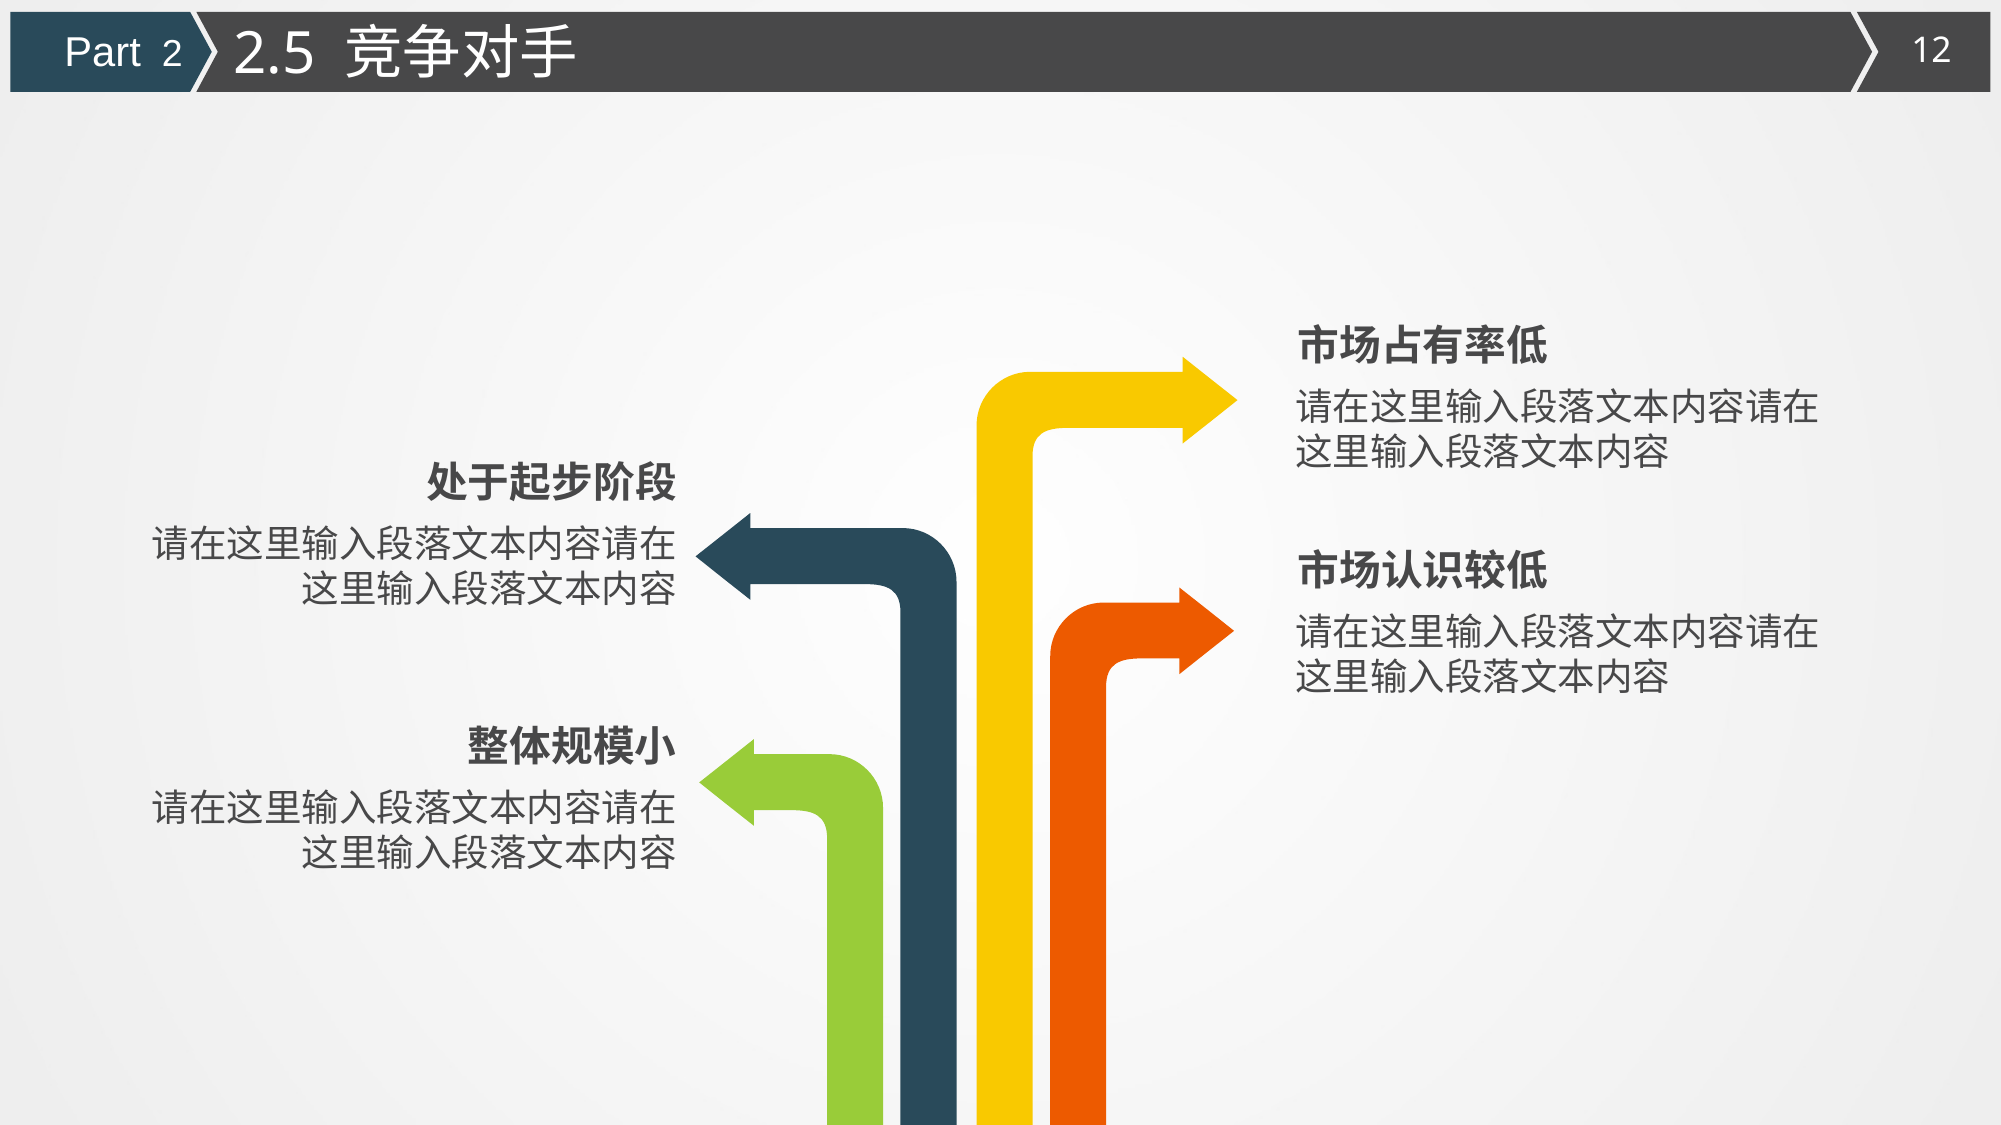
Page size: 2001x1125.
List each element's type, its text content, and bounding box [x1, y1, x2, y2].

text_box 请在这里输入段落文本内容请在这里输入段落文本内容 [132, 776, 692, 882]
text_box 整体规模小 [364, 712, 692, 776]
text_box 市场占有率低 [1282, 311, 1611, 375]
text_box [976, 356, 1238, 1125]
text_box [699, 739, 884, 1125]
text_box 请在这里输入段落文本内容请在这里输入段落文本内容 [132, 512, 692, 618]
text_box 请在这里输入段落文本内容请在这里输入段落文本内容 [1279, 600, 1839, 706]
text_box 2.5 竞争对手 [218, 7, 1046, 93]
text_box 市场认识较低 [1282, 536, 1611, 600]
text_box [1050, 587, 1235, 1125]
text_box Part 2 [22, 17, 198, 83]
text_box [695, 513, 957, 1125]
picture [0, 0, 2001, 1125]
text_box 处于起步阶段 [364, 448, 692, 512]
text_box 请在这里输入段落文本内容请在这里输入段落文本内容 [1279, 375, 1839, 481]
